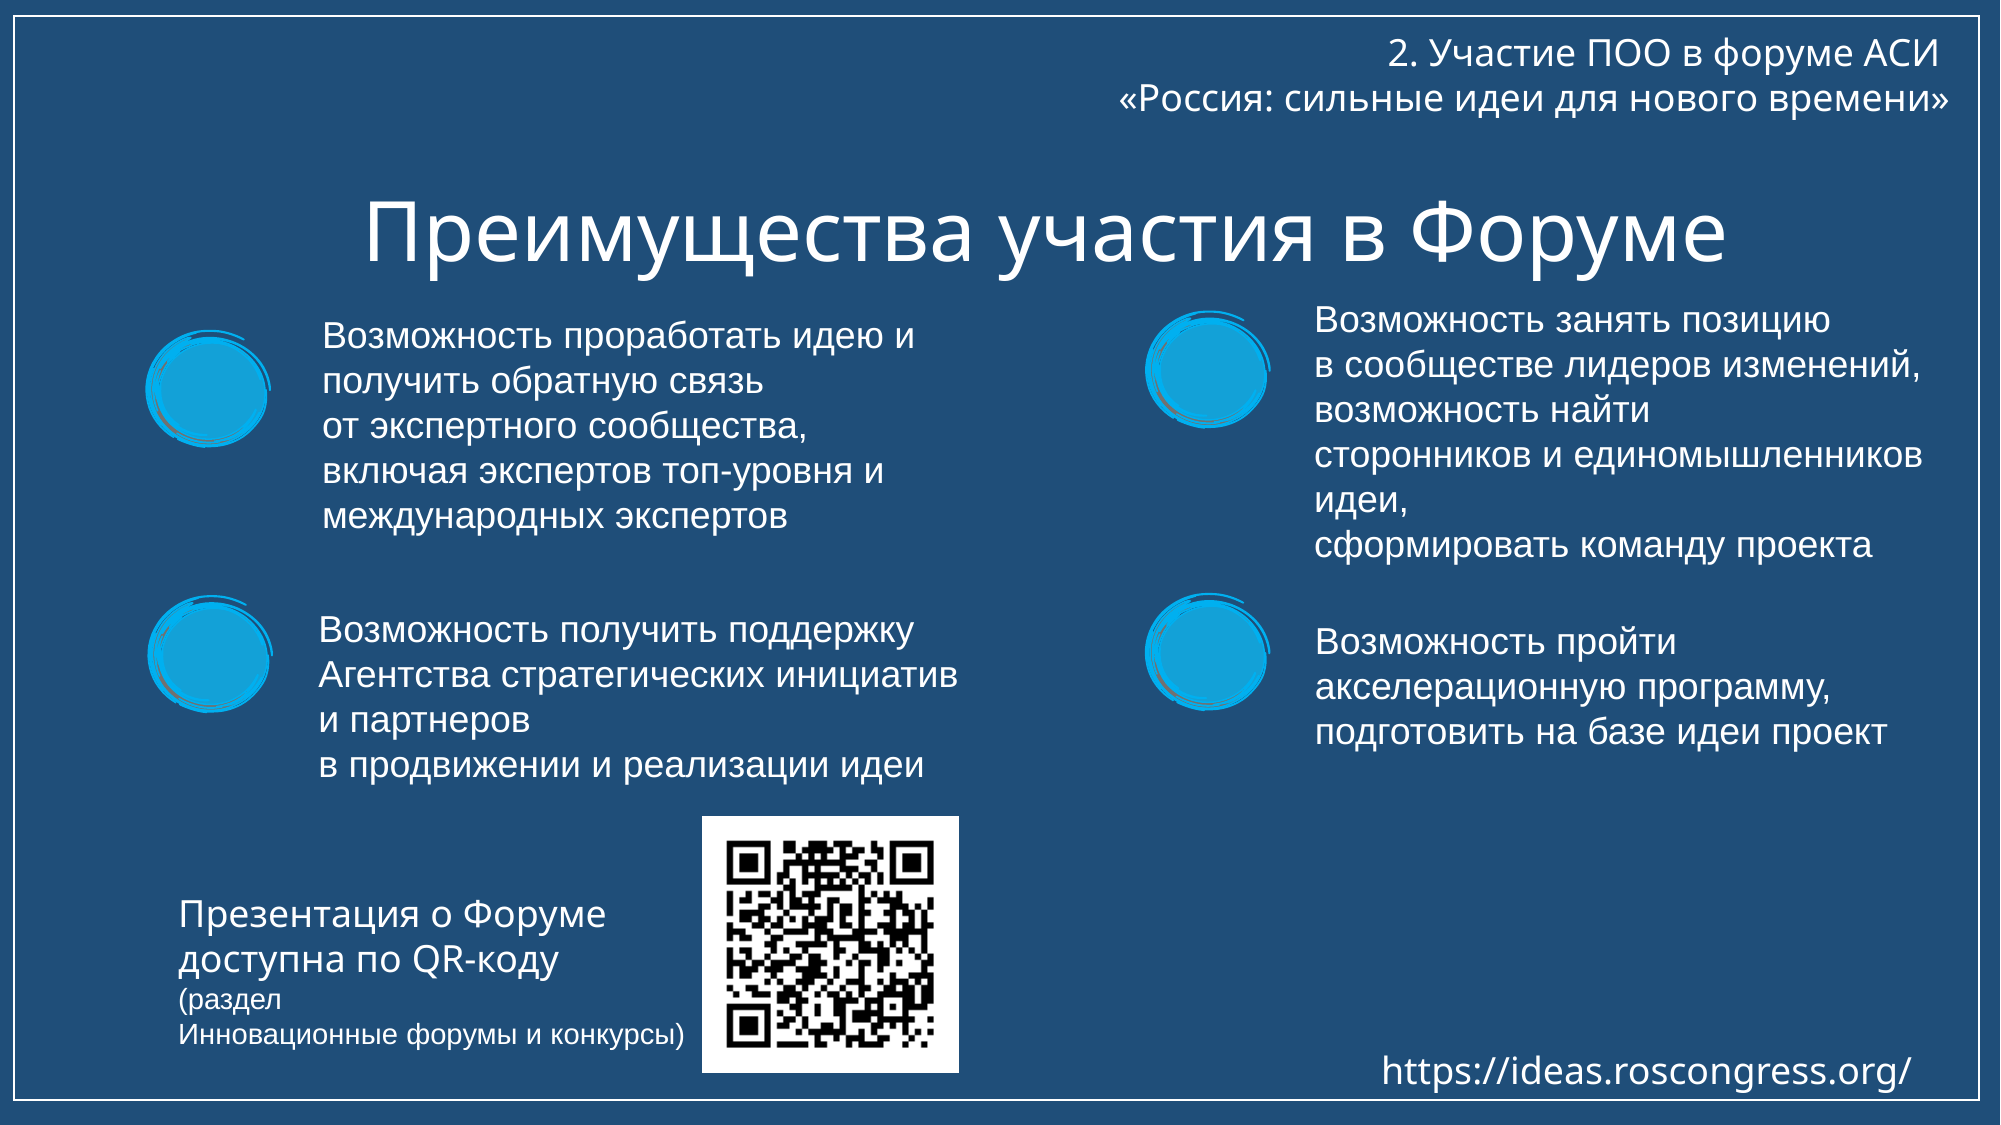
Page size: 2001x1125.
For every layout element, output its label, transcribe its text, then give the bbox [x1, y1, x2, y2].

text_box Возможность проработать идею и получить обратную связь от экспертного сообщества, включая экспертов топ-уровня и международных экспертов [307, 303, 969, 544]
picture [702, 816, 959, 1073]
text_box Презентация о Форуме доступна по QR-коду (раздел Инновационные форумы и конкурсы) [163, 882, 701, 1058]
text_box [1145, 311, 1271, 428]
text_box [147, 595, 273, 713]
text_box Возможность пройти акселерационную программу, подготовить на базе идеи проект [1300, 609, 1932, 760]
text_box Преимущества участия в Форуме [348, 171, 1745, 286]
text_box Возможность получить поддержку Агентства стратегических инициатив и партнеров в продвижении и реализации идеи [303, 597, 993, 793]
text_box https://ideas.roscongress.org/ [1366, 1039, 1928, 1100]
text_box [1145, 593, 1270, 711]
text_box [13, 15, 1980, 1101]
text_box Возможность занять позицию в сообществе лидеров изменений, возможность найти сторонников и единомышленников идеи, сформировать команду проекта [1299, 287, 1969, 572]
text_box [145, 330, 271, 448]
